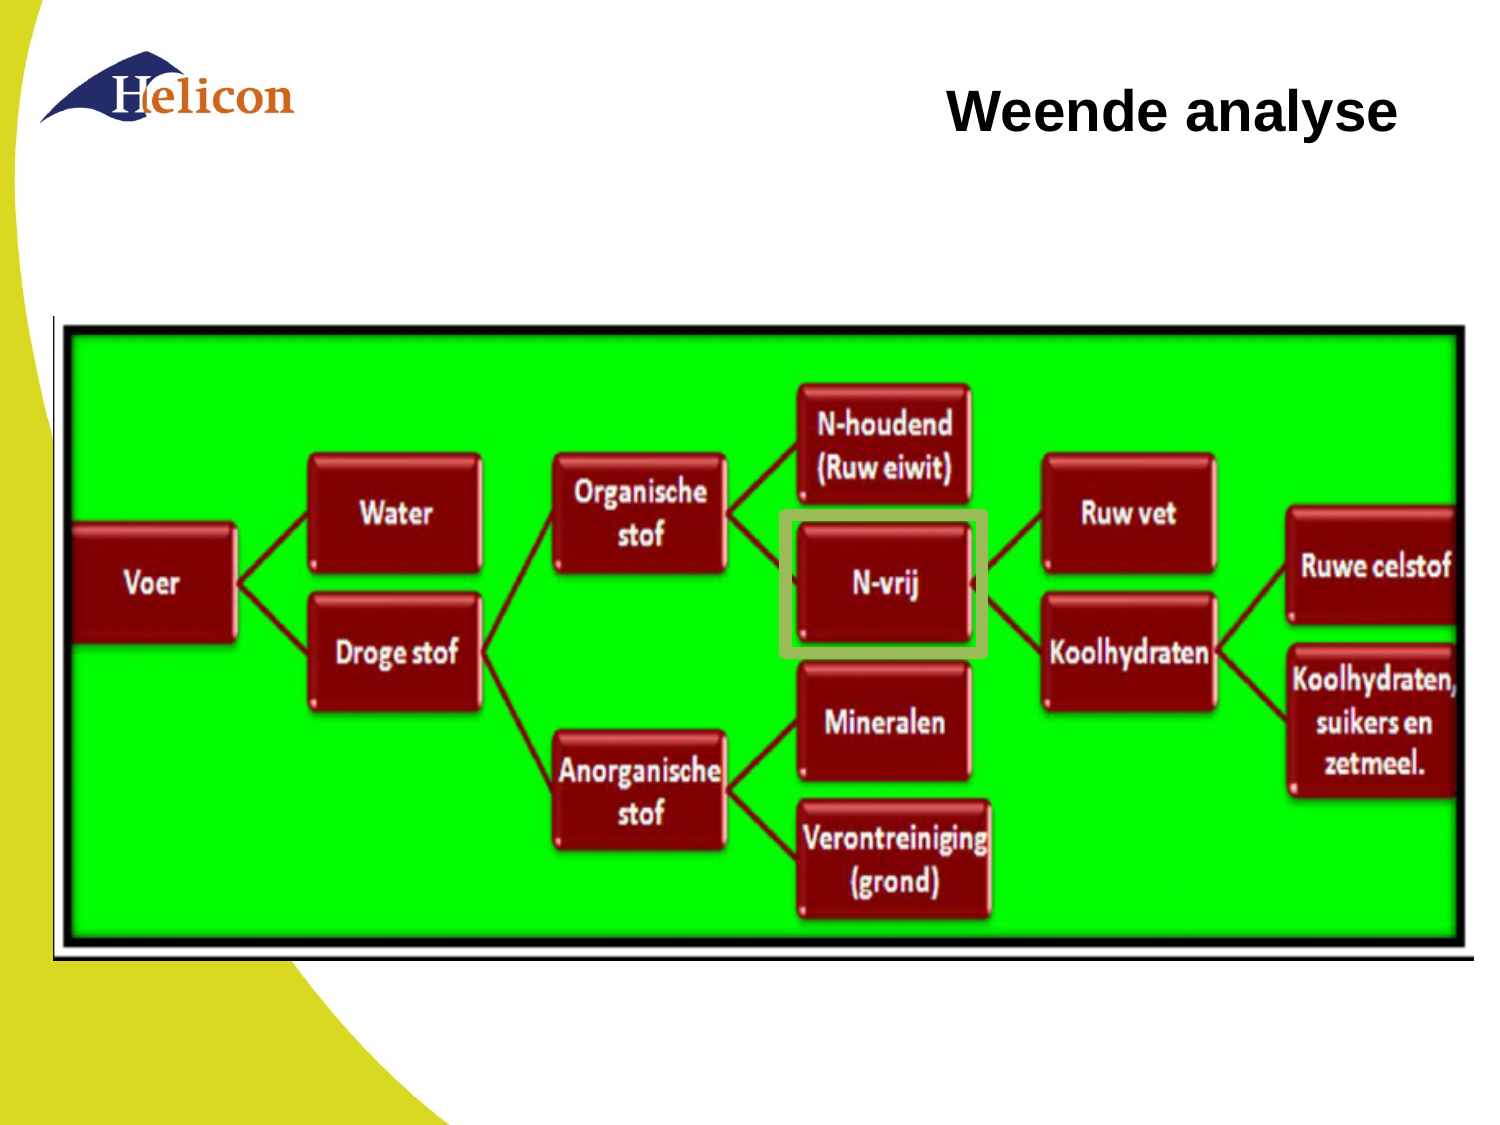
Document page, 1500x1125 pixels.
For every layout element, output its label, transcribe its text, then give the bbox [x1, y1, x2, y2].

picture [0, 0, 1500, 1125]
title Weende analyse [324, 54, 1415, 161]
